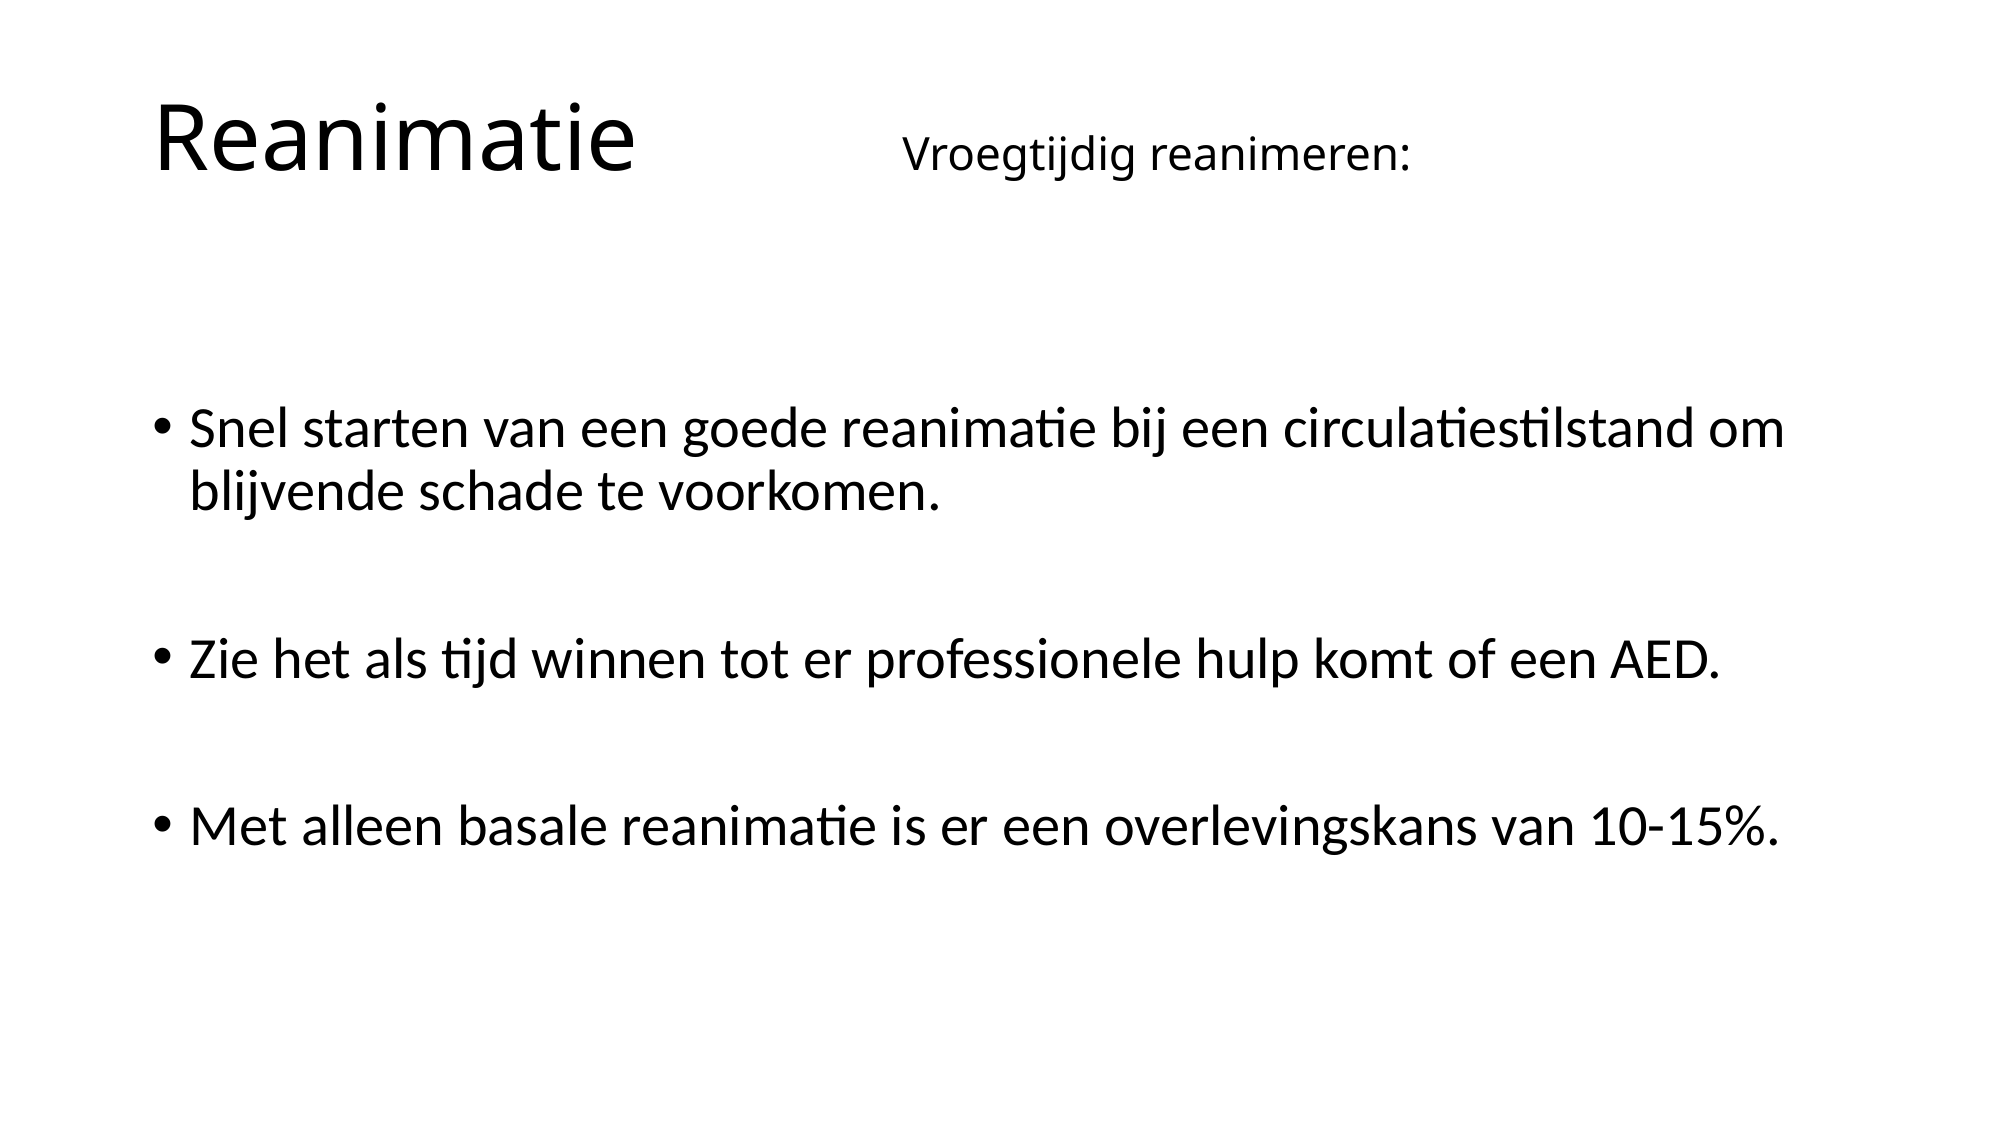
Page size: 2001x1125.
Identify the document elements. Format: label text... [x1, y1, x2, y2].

title Reanimatie Vroegtijdig reanimeren: [137, 59, 1863, 278]
list Snel starten van een goede reanimatie bij een circulatiestilstand om blijvende schade te voorkomen. Zie het als tijd winnen tot er professionele hulp komt of een AED. Met alleen basale reanimatie is er een overlevingskans van 10-15%. [137, 299, 1863, 1014]
